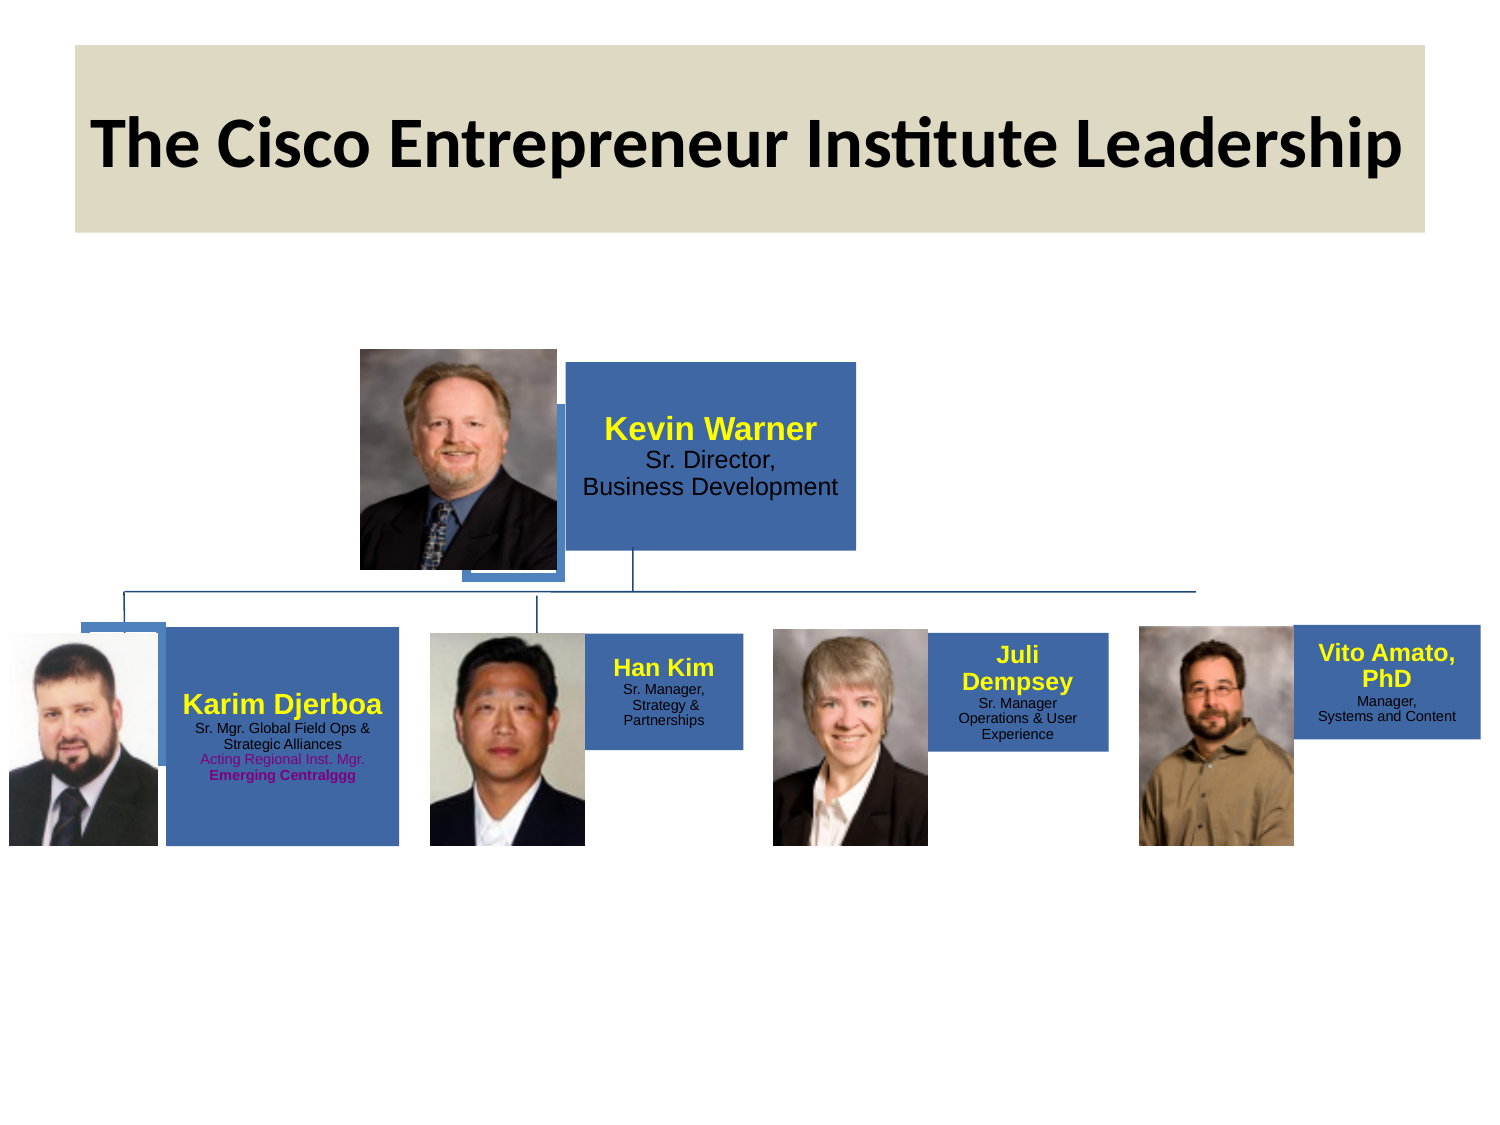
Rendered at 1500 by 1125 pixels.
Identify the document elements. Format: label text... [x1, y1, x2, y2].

title The Cisco Entrepreneur Institute Leadership [74, 44, 1426, 233]
text_box Vito Amato, PhD Manager, Systems and Content [1293, 624, 1481, 740]
picture [1139, 626, 1294, 847]
text_box Karim Djerboa Sr. Mgr. Global Field Ops & Strategic Alliances Acting Regional Inst. Mgr. Emerging Centralggg [166, 627, 400, 847]
picture [430, 632, 585, 846]
text_box Han Kim Sr. Manager, Strategy & Partnerships [586, 633, 744, 751]
picture [359, 349, 557, 571]
text_box Kevin Warner Sr. Director, Business Development [565, 362, 857, 551]
text_box Juli Dempsey Sr. Manager Operations & User Experience [930, 632, 1109, 752]
text_box [85, 627, 161, 635]
picture [9, 633, 158, 847]
picture [773, 629, 928, 847]
